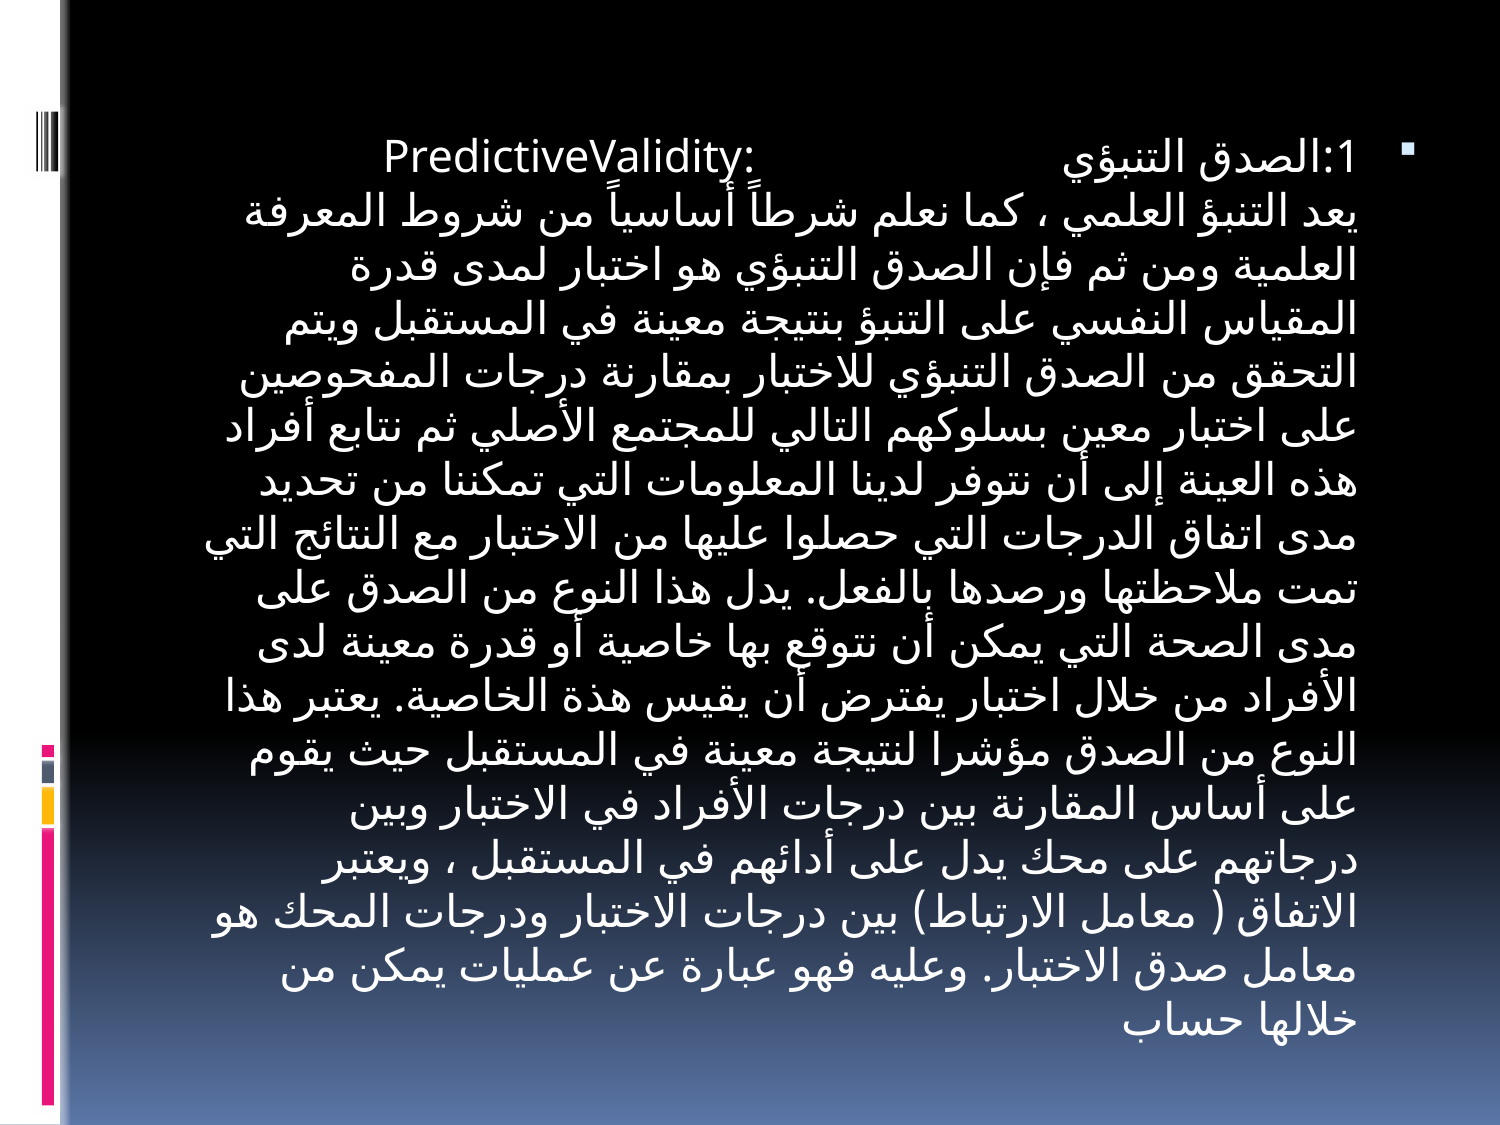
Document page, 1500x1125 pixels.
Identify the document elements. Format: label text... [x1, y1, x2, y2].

list 1:الصدق التنبؤي :PredictiveValidity يعد التنبؤ العلمي ، كما نعلم شرطاً أساسياً من شروط المعرفة العلمية ومن ثم فإن الصدق التنبؤي هو اختبار لمدى قدرة المقياس النفسي على التنبؤ بنتيجة معينة في المستقبل ويتم التحقق من الصدق التنبؤي للاختبار بمقارنة درجات المفحوصين على اختبار معين بسلوكهم التالي للمجتمع الأصلي ثم نتابع أفراد هذه العينة إلى أن نتوفر لدينا المعلومات التي تمكننا من تحديد مدى اتفاق الدرجات التي حصلوا عليها من الاختبار مع النتائج التي تمت ملاحظتها ورصدها بالفعل. يدل هذا النوع من الصدق على مدى الصحة التي يمكن أن نتوقع بها خاصية أو قدرة معينة لدى الأفراد من خلال اختبار يفترض أن يقيس هذة الخاصية. يعتبر هذا النوع من الصدق مؤشرا لنتيجة معينة في المستقبل حيث يقوم على أساس المقارنة بين درجات الأفراد في الاختبار وبين درجاتهم على محك يدل على أدائهم في المستقبل ، ويعتبر الاتفاق ( معامل الارتباط) بين درجات الاختبار ودرجات المحك هو معامل صدق الاختبار. وعليه فهو عبارة عن عمليات يمكن من خلالها حساب [187, 120, 1438, 1075]
